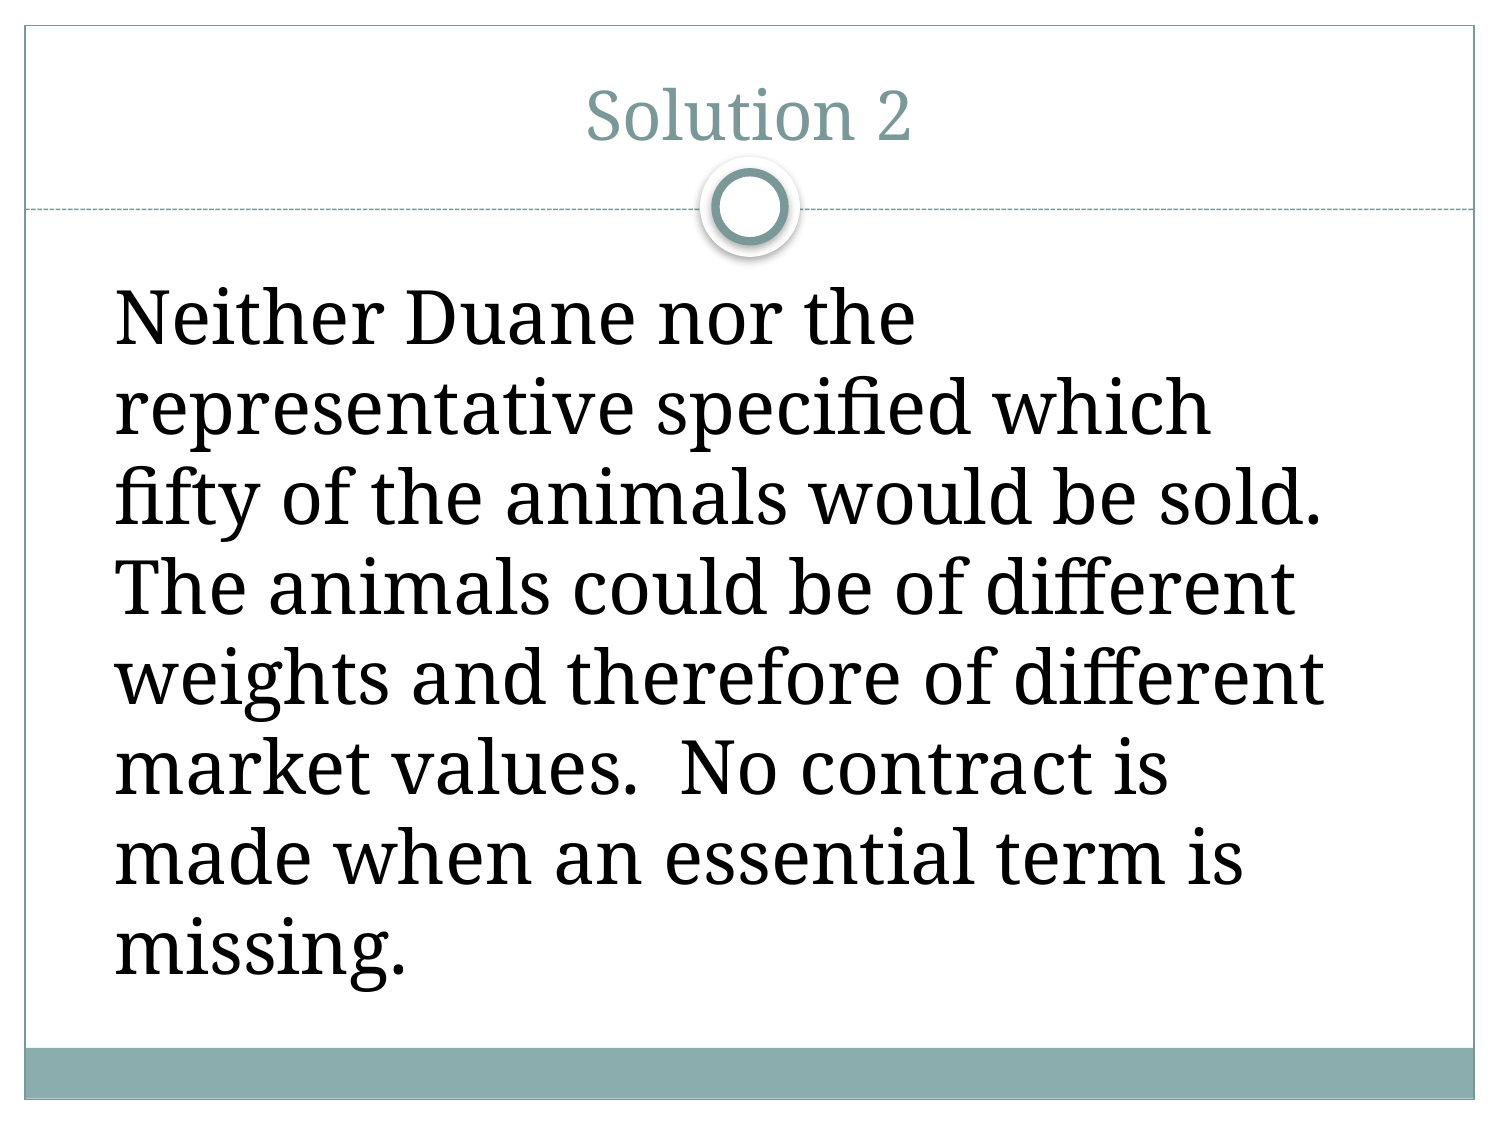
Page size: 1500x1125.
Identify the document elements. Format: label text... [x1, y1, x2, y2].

text_box Neither Duane nor the representative specified which fifty of the animals would be sold. The animals could be of different weights and therefore of different market values. No contract is made when an essential term is missing. [99, 262, 1388, 998]
title Solution 2 [49, 37, 1450, 162]
